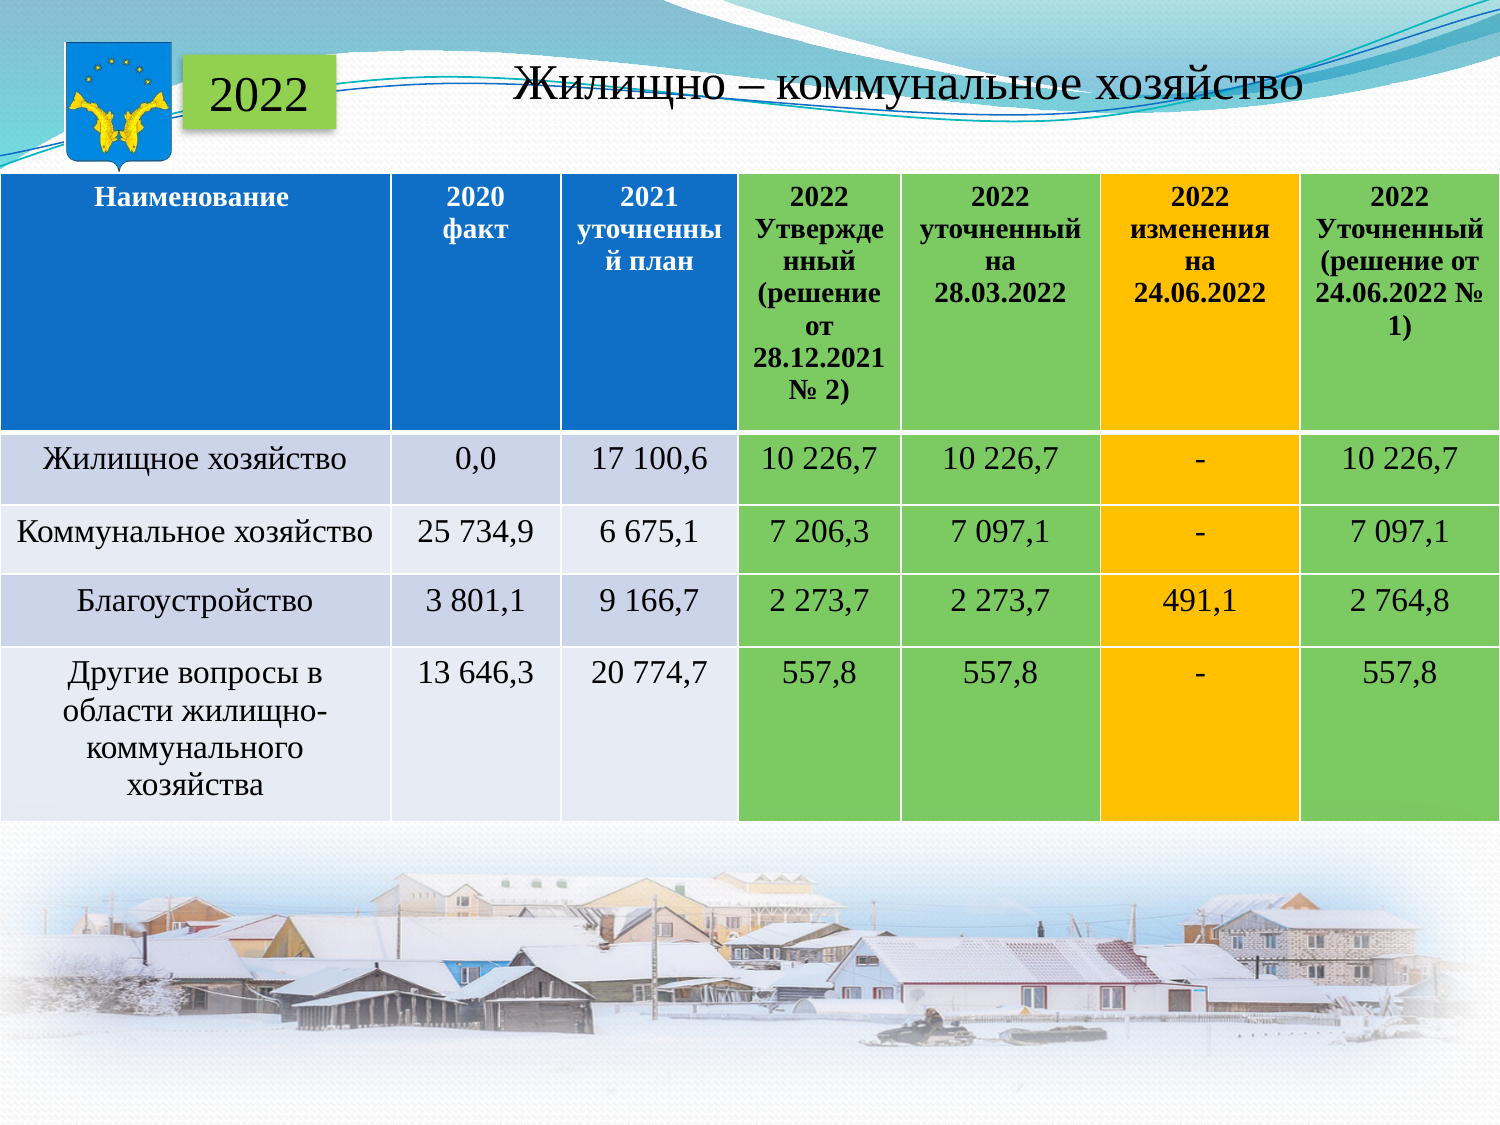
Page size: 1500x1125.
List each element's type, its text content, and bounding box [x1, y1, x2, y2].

table_cell Жилищное хозяйство [1, 435, 390, 504]
table_cell 557,8 [902, 648, 1100, 798]
table_cell - [1101, 648, 1299, 798]
table_cell 10 226,7 [739, 435, 900, 504]
table_header 2022 уточненный на 28.03.2022 [902, 174, 1100, 430]
table_cell - [1101, 506, 1299, 573]
table_cell Благоустройство [1, 575, 390, 646]
table_header 2022 изменения на 24.06.2022 [1101, 174, 1299, 430]
table_cell 20 774,7 [562, 648, 737, 798]
table_cell Коммунальное хозяйство [1, 506, 390, 573]
table_cell 7 097,1 [902, 506, 1100, 573]
table_cell 491,1 [1101, 575, 1299, 646]
table_cell 25 734,9 [392, 506, 560, 573]
table_cell 2 273,7 [739, 575, 900, 646]
table_header 2022 Уточненный (решение от 24.06.2022 № 1) [1301, 174, 1499, 430]
table_header 2022 Утвержденный (решение от 28.12.2021 № 2) [739, 174, 900, 430]
picture [0, 798, 1500, 1125]
picture [64, 42, 172, 173]
table_cell - [1101, 435, 1299, 504]
text_box Жилищно – коммунальное хозяйство [371, 42, 1447, 118]
table_cell 557,8 [739, 648, 900, 798]
table_header Наименование [1, 174, 390, 430]
table_cell 0,0 [392, 435, 560, 504]
table_header 2020 факт [392, 174, 560, 430]
table_cell 2 764,8 [1301, 575, 1499, 646]
table_cell 6 675,1 [562, 506, 737, 573]
table_cell Другие вопросы в области жилищно-коммунального хозяйства [1, 648, 390, 798]
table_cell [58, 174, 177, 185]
table_cell 2 273,7 [902, 575, 1100, 646]
table_cell 9 166,7 [562, 575, 737, 646]
text_box 2022 [182, 54, 337, 130]
table_cell 13 646,3 [392, 648, 560, 798]
table_cell 7 097,1 [1301, 506, 1499, 573]
table_cell 7 206,3 [739, 506, 900, 573]
table_cell 3 801,1 [392, 575, 560, 646]
table_cell 10 226,7 [1301, 435, 1499, 504]
table_cell 17 100,6 [562, 435, 737, 504]
table_header 2021 уточненный план [562, 174, 737, 430]
table_cell 10 226,7 [902, 435, 1100, 504]
table_cell 557,8 [1301, 648, 1499, 798]
